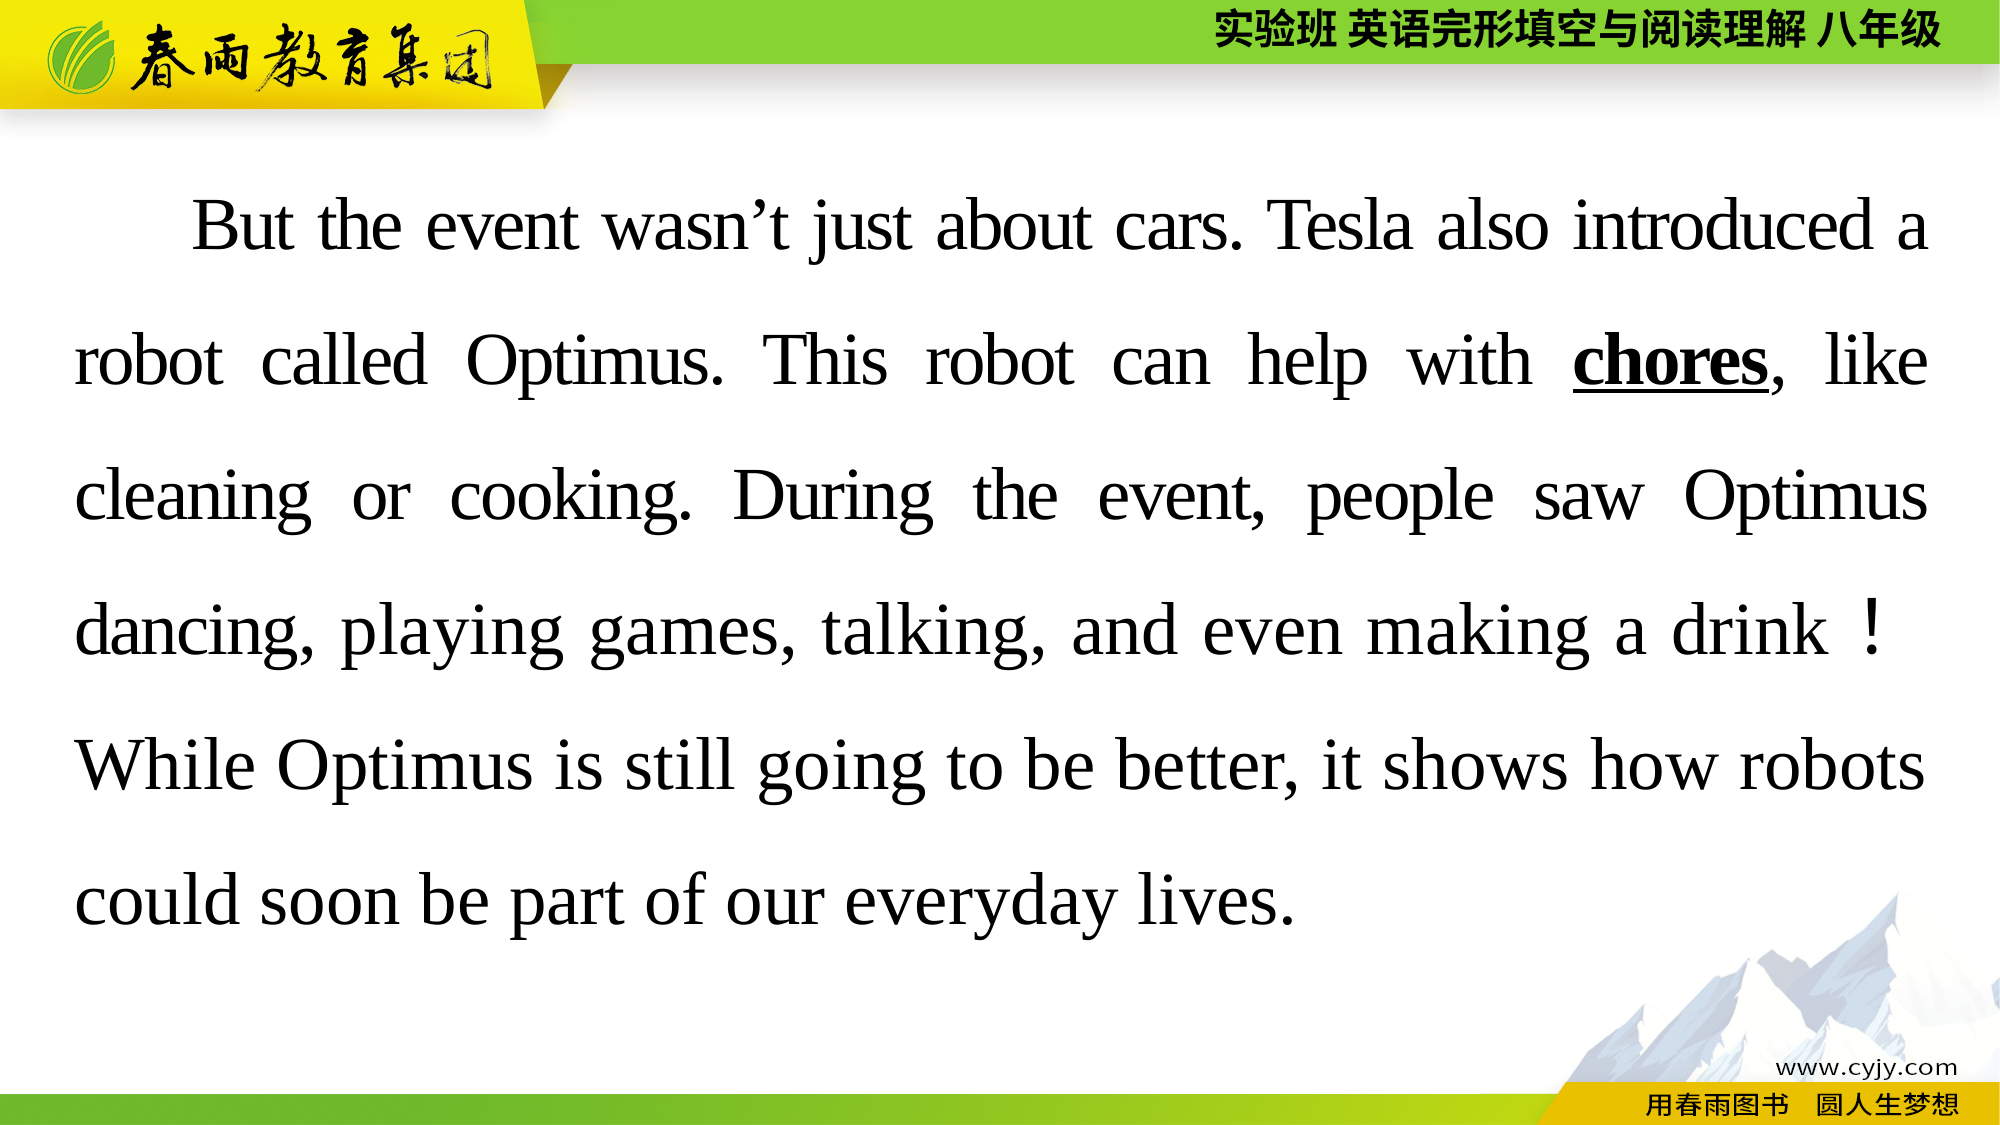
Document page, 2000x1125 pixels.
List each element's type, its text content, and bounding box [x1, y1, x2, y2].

list But the event wasn’t just about cars. Tesla also introduced a robot called Optimus. This robot can help with chores, like cleaning or cooking. During the event, people saw Optimus dancing, playing games, talking, and even making a drink！ While Optimus is still going to be better, it shows how robots could soon be part of our everyday lives. [59, 122, 1944, 956]
picture [0, 0, 2000, 1125]
